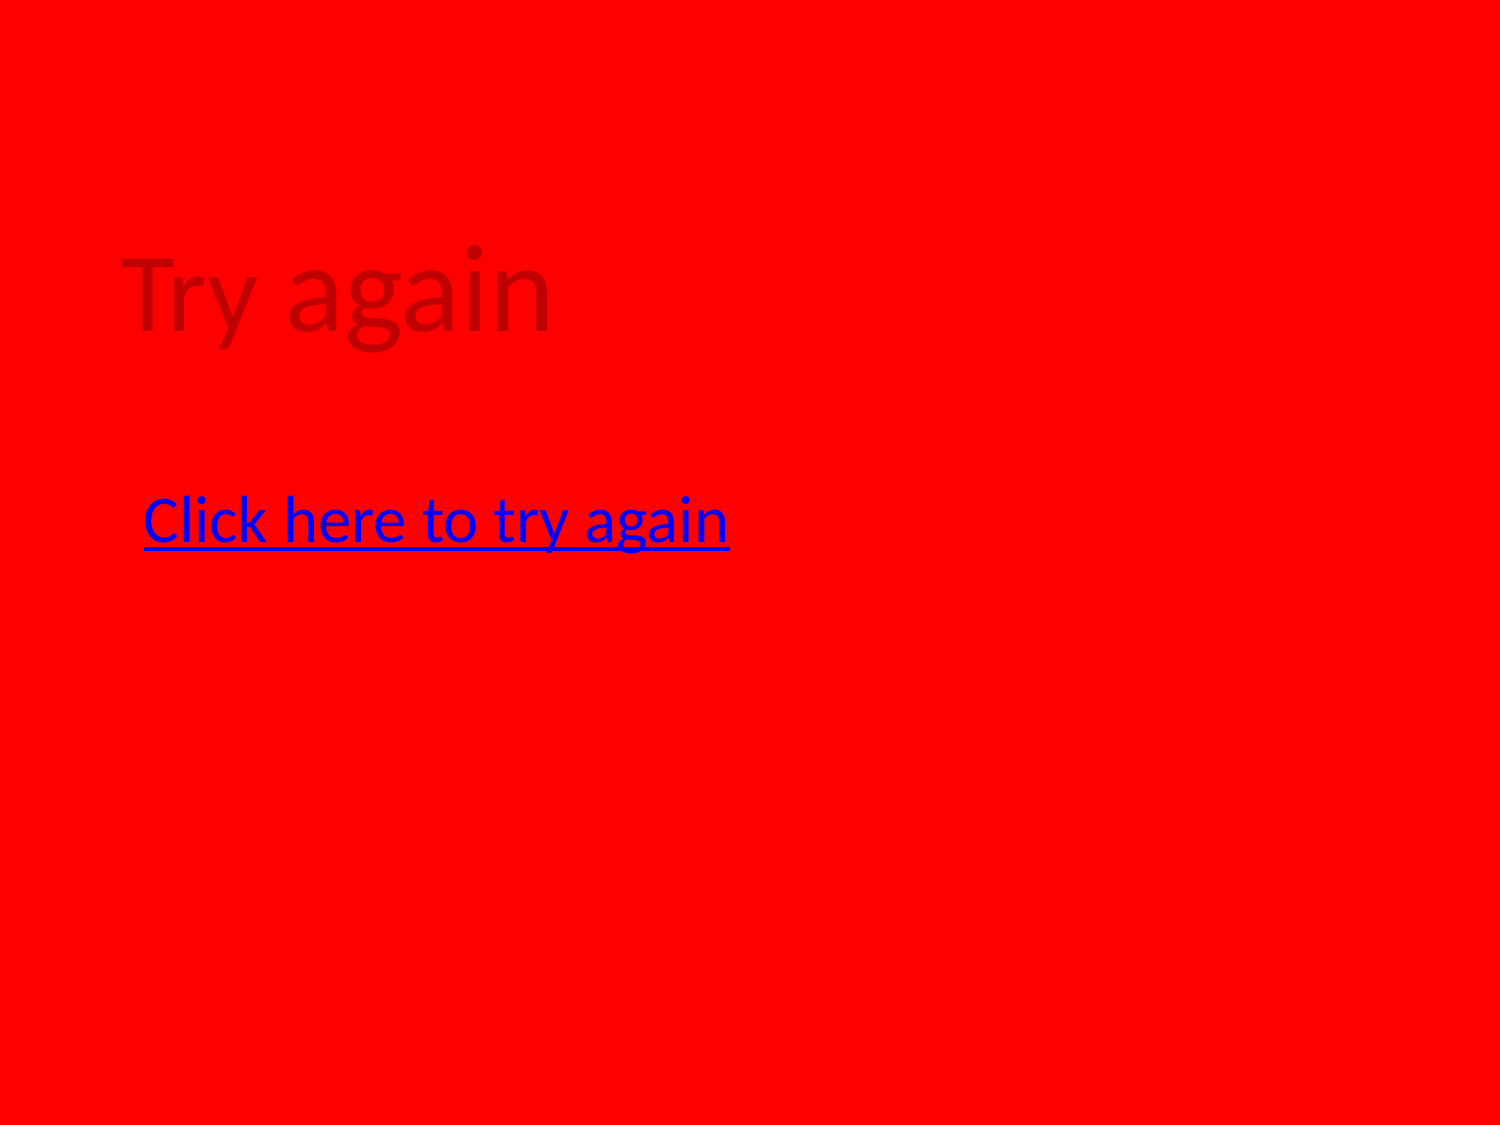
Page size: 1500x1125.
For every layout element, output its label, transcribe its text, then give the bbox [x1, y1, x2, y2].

text_box Try again [105, 199, 774, 364]
text_box Click here to try again [128, 468, 1020, 564]
